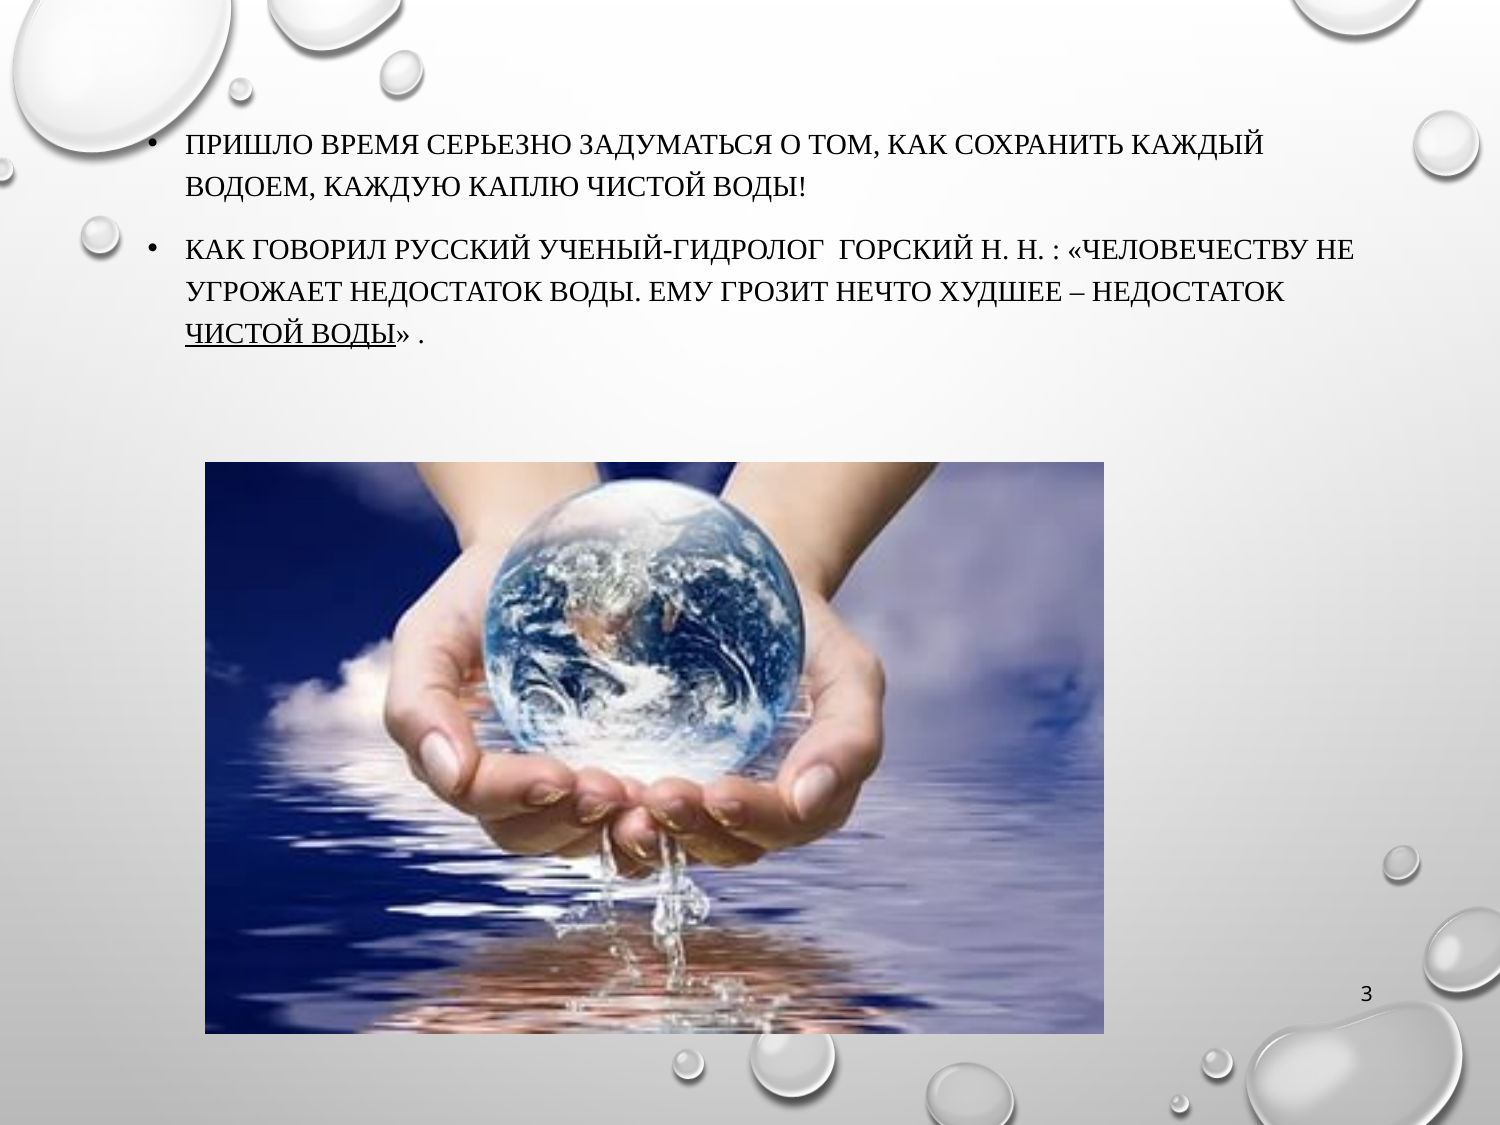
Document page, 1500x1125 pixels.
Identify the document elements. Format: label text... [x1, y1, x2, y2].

picture [0, 0, 1500, 1125]
slide_number 3 [1293, 965, 1388, 1025]
list Пришло время серьезно задуматься о том, как сохранить каждый водоем, каждую каплю чистой воды! Как говорил русский ученый-гидролог Горский н. н. : «Человечеству не угрожает недостаток воды. Ему грозит нечто худшее – недостаток ЧИСТОЙ воды» . [132, 110, 1408, 815]
